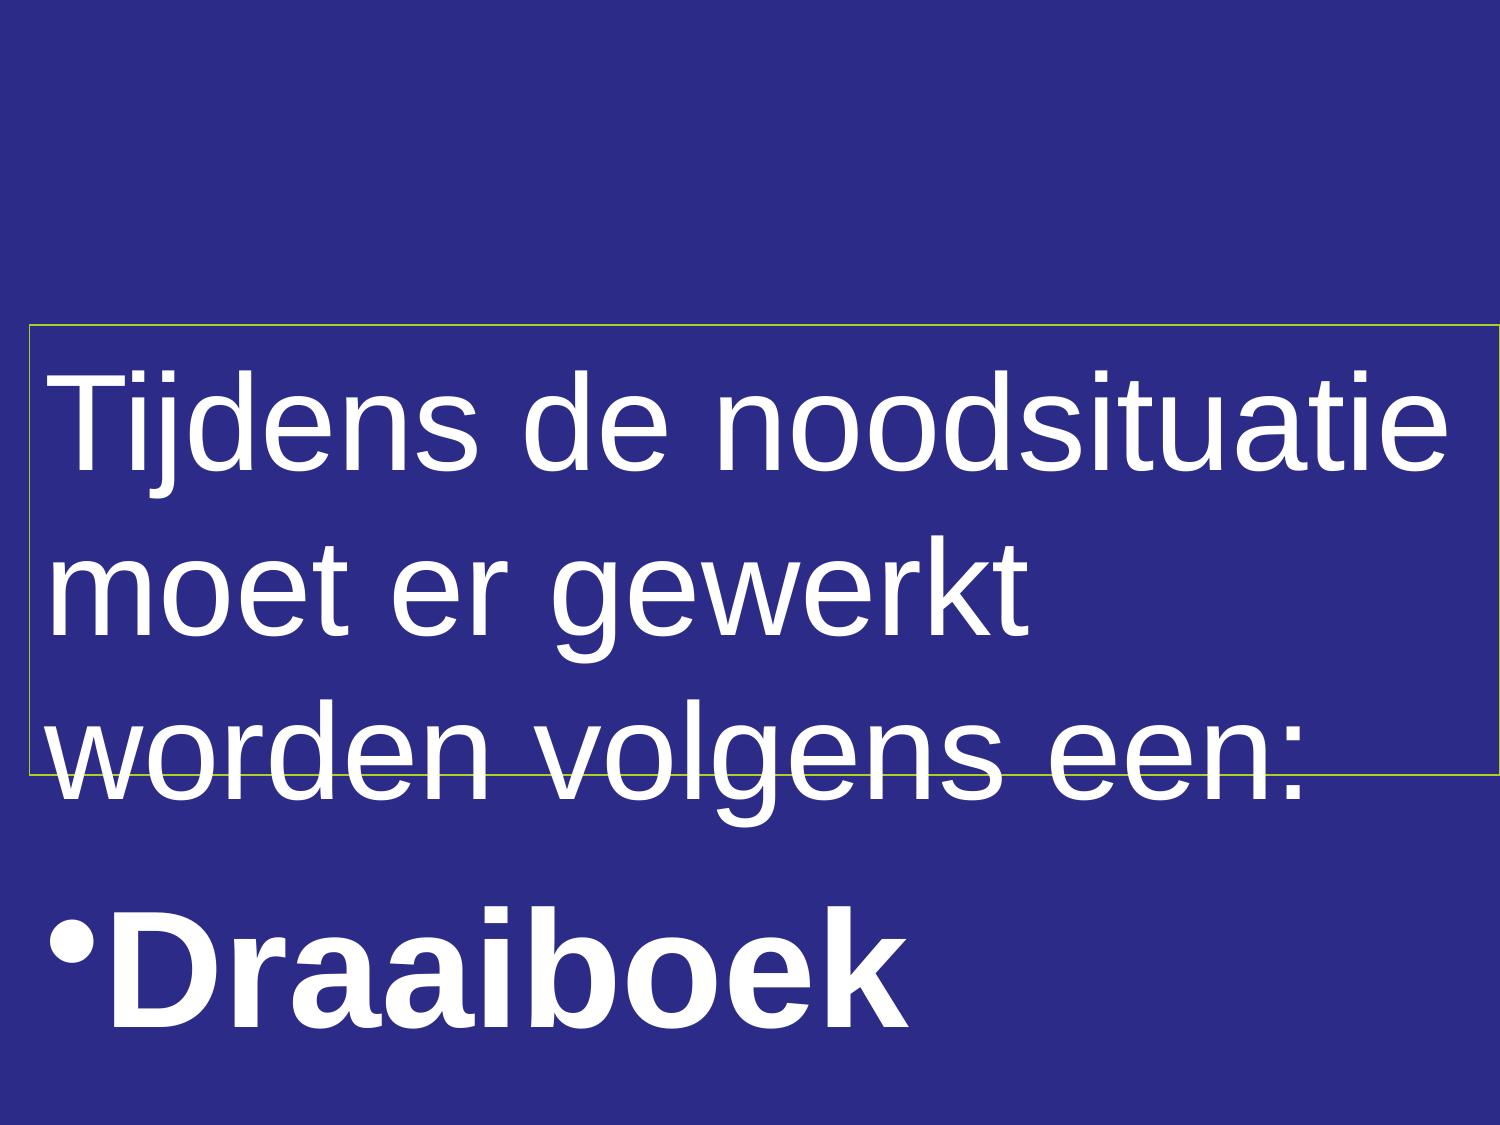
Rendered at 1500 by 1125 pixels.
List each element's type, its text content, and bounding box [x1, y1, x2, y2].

list Tijdens de noodsituatie moet er gewerkt worden volgens een: Draaiboek [29, 324, 1500, 776]
